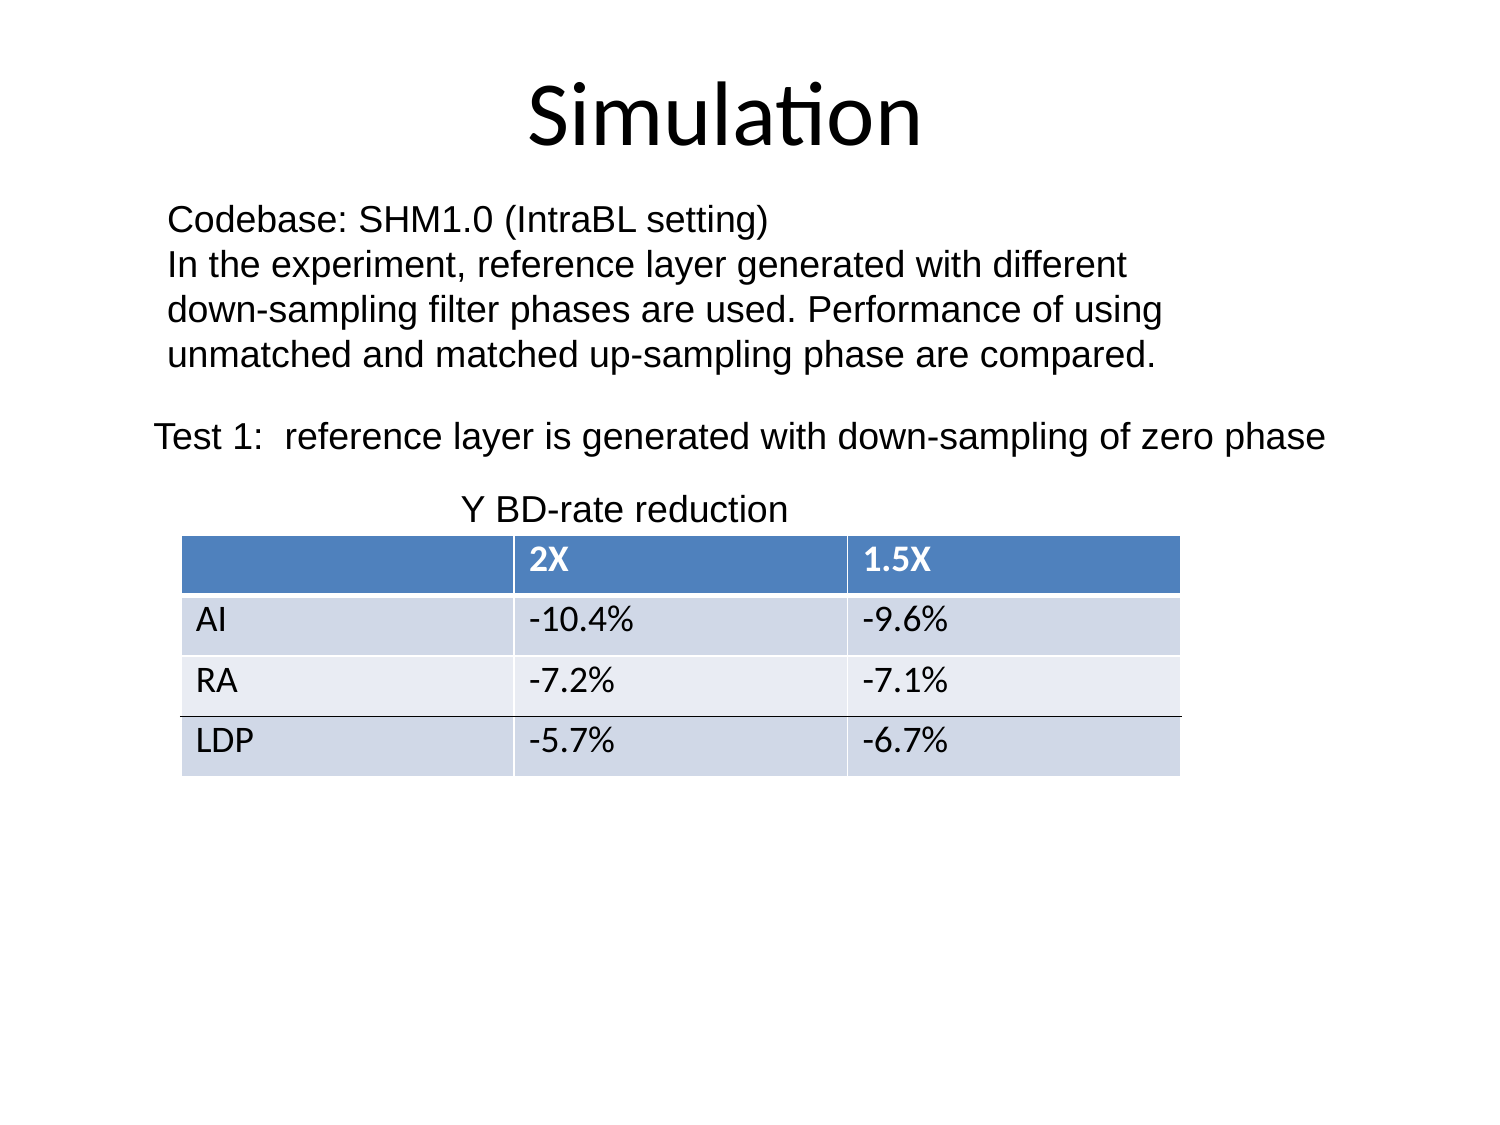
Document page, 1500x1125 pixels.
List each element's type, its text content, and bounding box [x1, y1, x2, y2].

table_cell -10.4% [515, 598, 847, 655]
title Simulation [50, 15, 1401, 203]
table_cell RA [182, 657, 513, 716]
table_cell -7.2% [515, 657, 847, 716]
text_box Test 1: reference layer is generated with down-sampling of zero phase [138, 404, 1342, 465]
table_header 2X [515, 538, 847, 593]
table_header [182, 536, 513, 593]
table_cell LDP [182, 717, 513, 776]
table_cell -9.6% [848, 598, 1180, 655]
table_header 1.5X [848, 536, 1180, 593]
text_box Y BD-rate reduction [445, 477, 888, 538]
table_cell -6.7% [848, 717, 1180, 776]
text_box Codebase: SHM1.0 (IntraBL setting) In the experiment, reference layer generated with different down-sampling filter phases are used. Performance of using unmatched and matched up-sampling phase are compared. [152, 187, 1181, 382]
table_cell -7.1% [848, 657, 1180, 716]
table_cell AI [182, 598, 513, 655]
table_cell -5.7% [515, 717, 847, 776]
